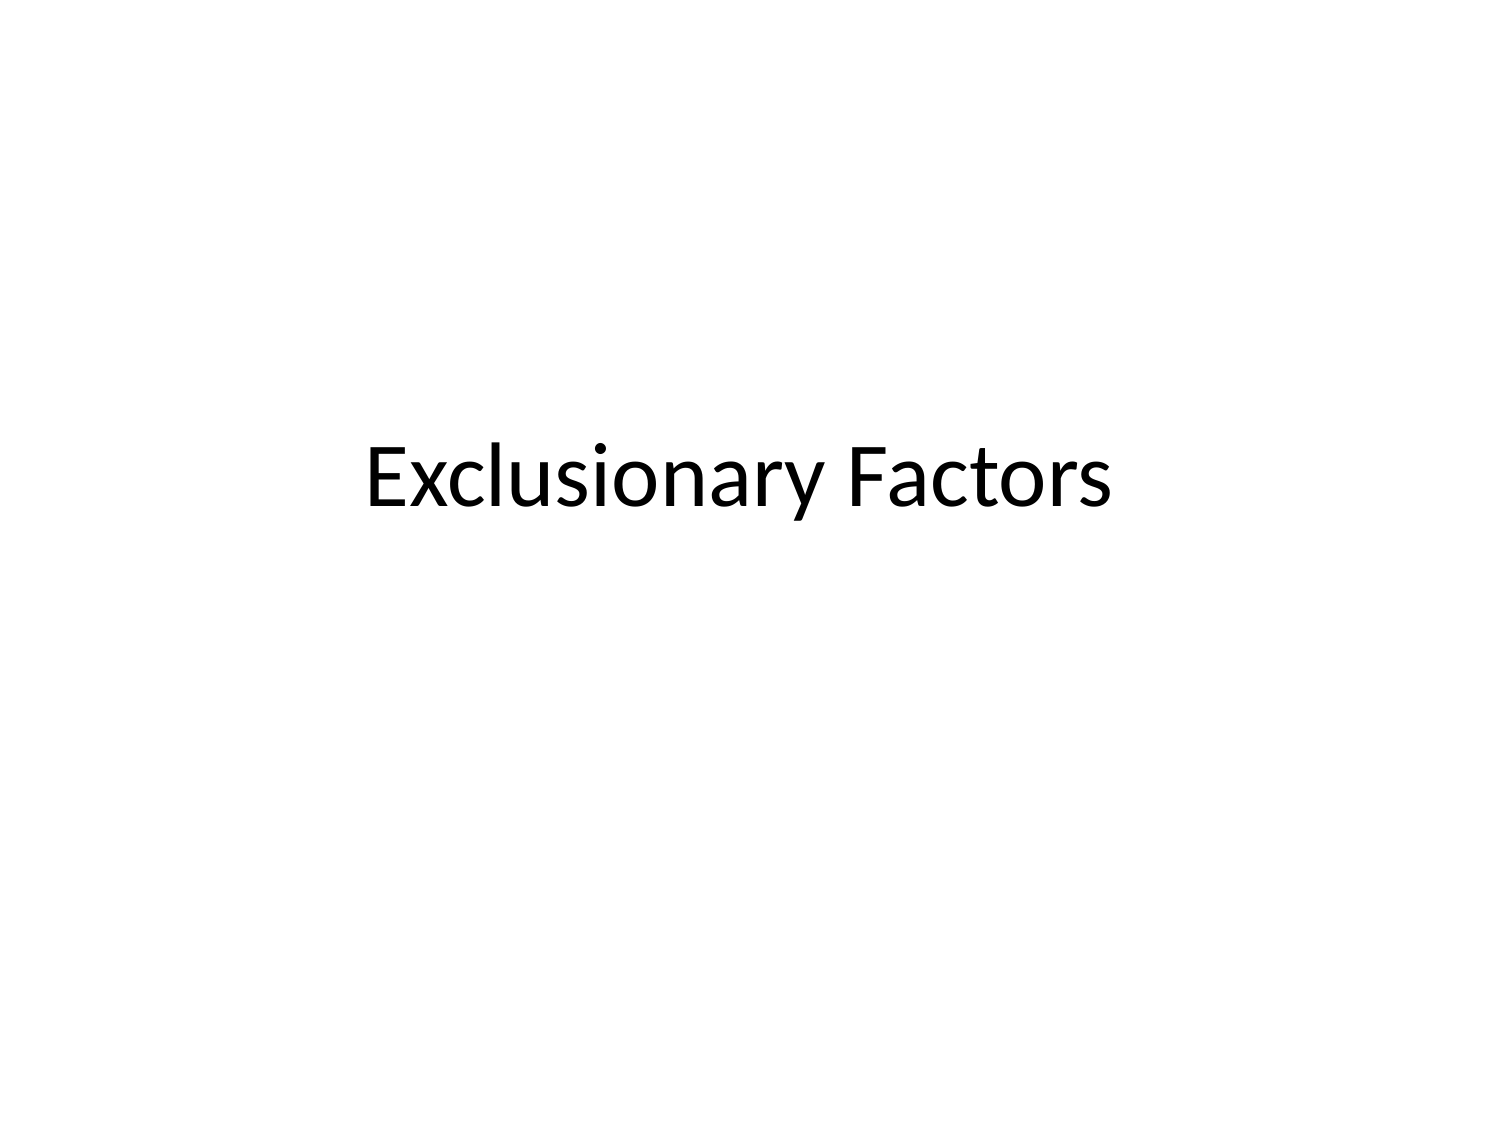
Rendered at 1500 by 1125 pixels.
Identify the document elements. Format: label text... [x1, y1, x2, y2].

title Exclusionary Factors [112, 349, 1388, 591]
